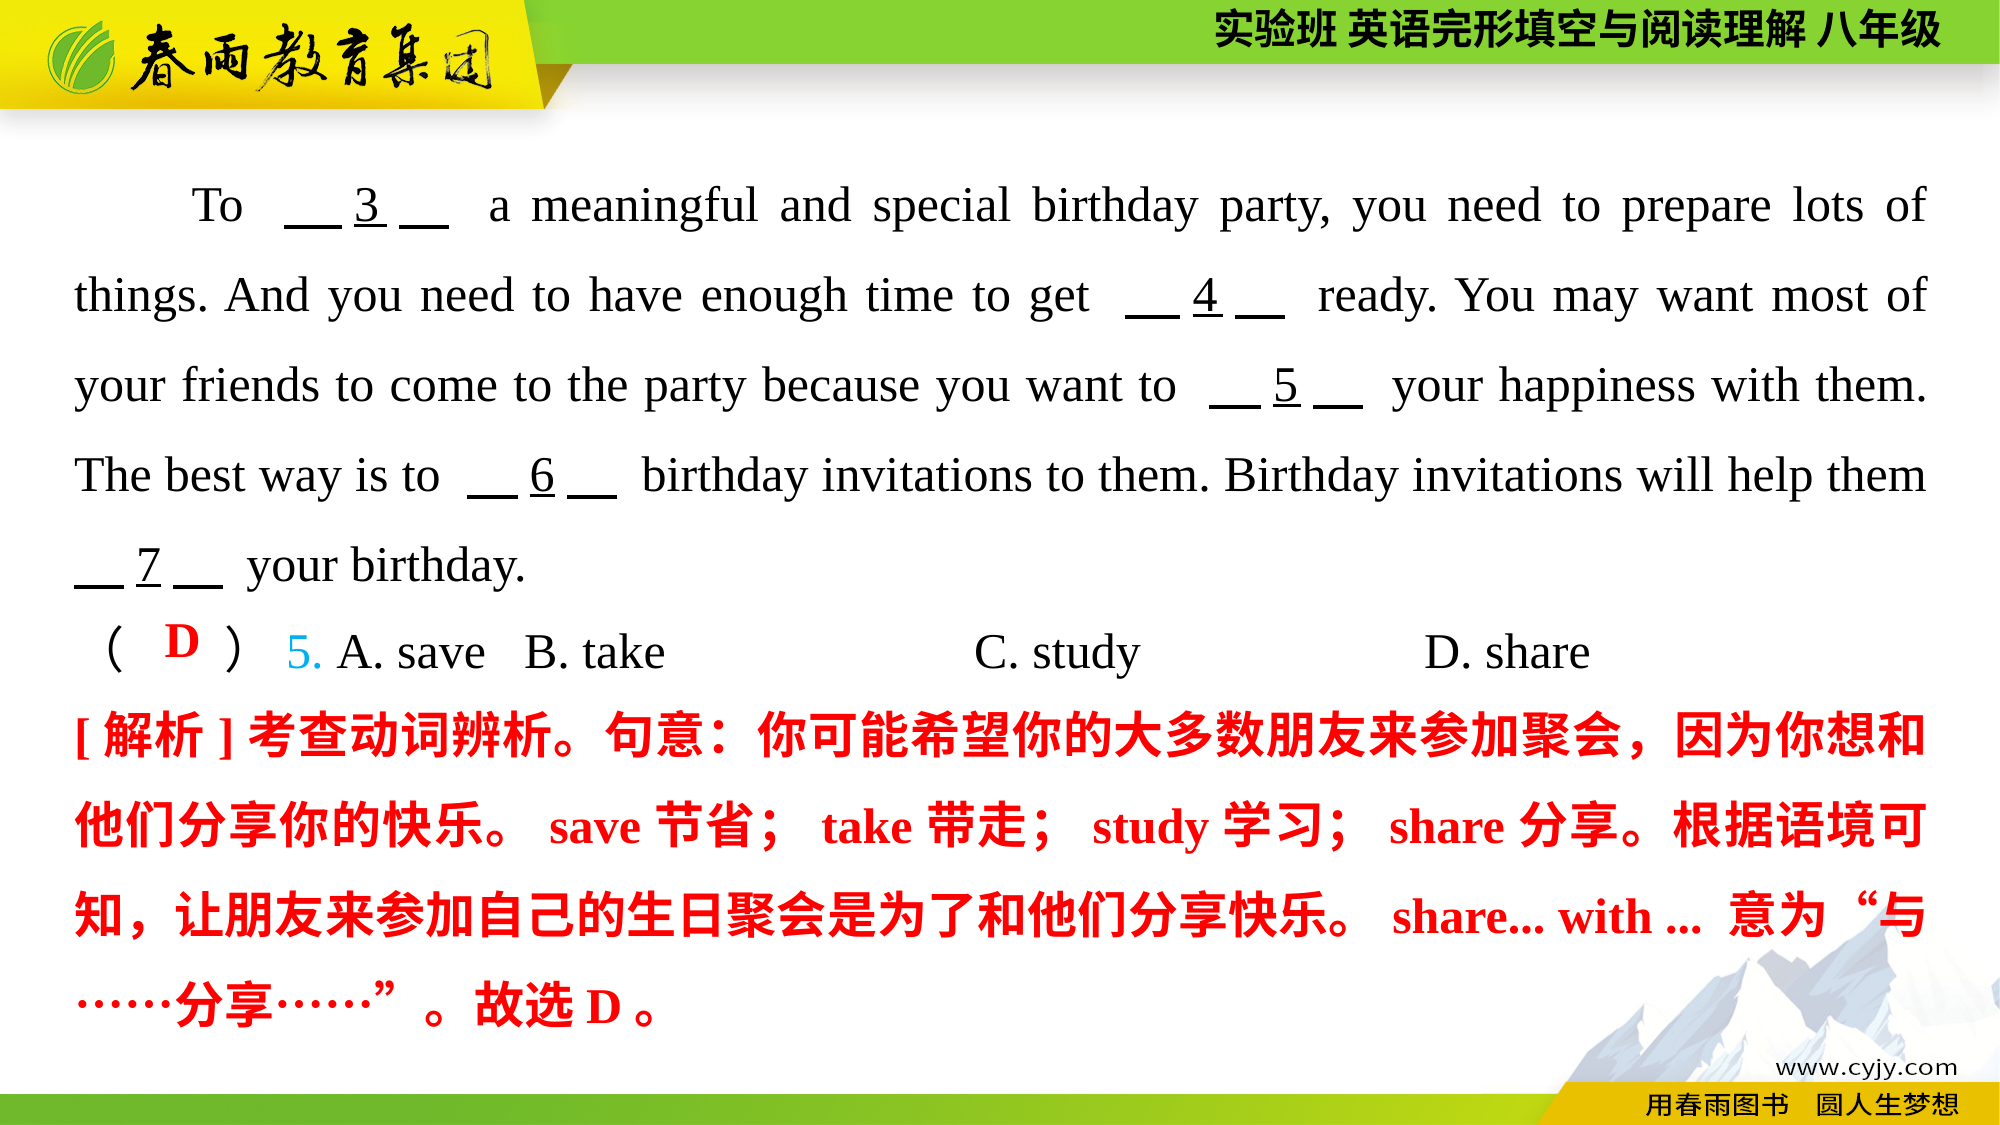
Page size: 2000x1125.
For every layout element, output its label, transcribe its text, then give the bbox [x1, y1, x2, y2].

picture [0, 0, 2000, 1125]
text_box D [149, 600, 216, 666]
text_box [解析]考查动词辨析。句意：你可能希望你的大多数朋友来参加聚会，因为你想和他们分享你的快乐。save节省；take带走；study学习；share分享。根据语境可知，让朋友来参加自己的生日聚会是为了和他们分享快乐。share... with ... 意为“与……分享……”。故选D。 [59, 666, 1944, 1042]
list To 3 a meaningful and special birthday party, you need to prepare lots of things. And you need to have enough time to get 4 ready. You may want most of your friends to come to the party because you want to 5 your happiness with them. The best way is to 6 birthday invitations to them. Birthday invitations will help them 7 your birthday. [59, 133, 1944, 580]
text_box （ ）5. A. save B. take C. study D. share [59, 580, 1944, 666]
